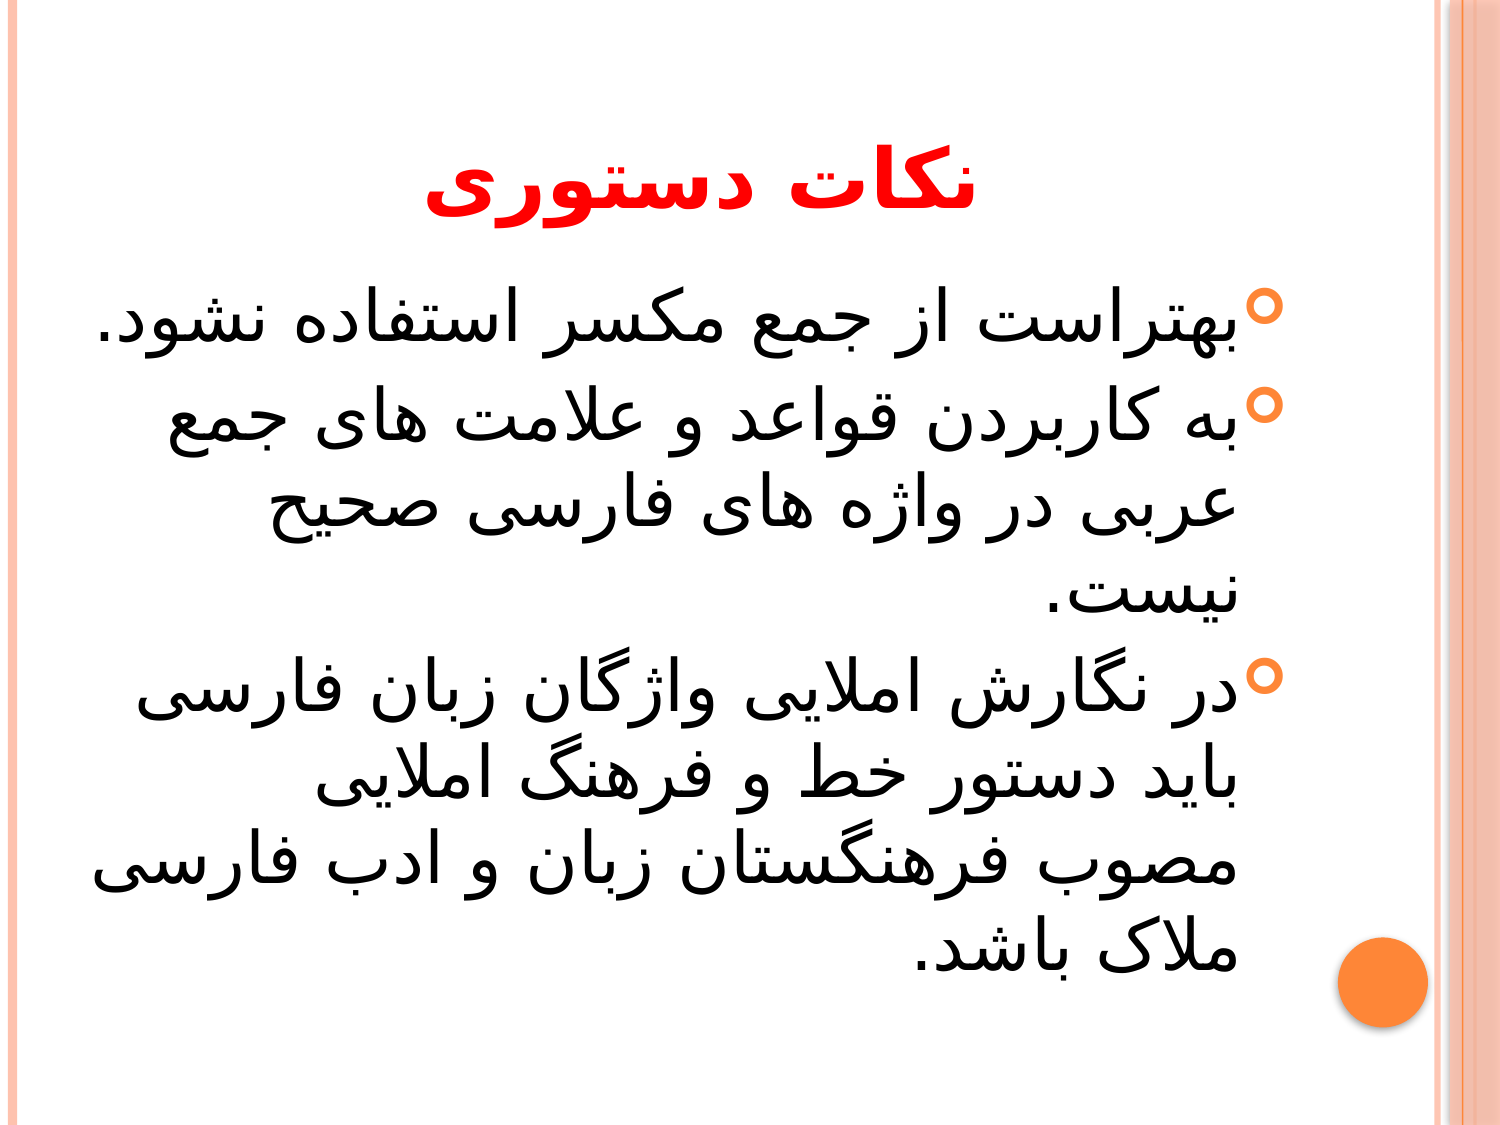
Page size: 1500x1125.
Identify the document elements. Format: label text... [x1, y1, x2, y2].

title نکات دستوری [75, 45, 1300, 233]
list بهتراست از جمع مکسر استفاده نشود. به کاربردن قواعد و علامت های جمع عربی در واژه های فارسی صحیح نیست. در نگارش املایی واژگان زبان فارسی باید دستور خط و فرهنگ املایی مصوب فرهنگستان زبان و ادب فارسی ملاک باشد. [75, 262, 1300, 1062]
